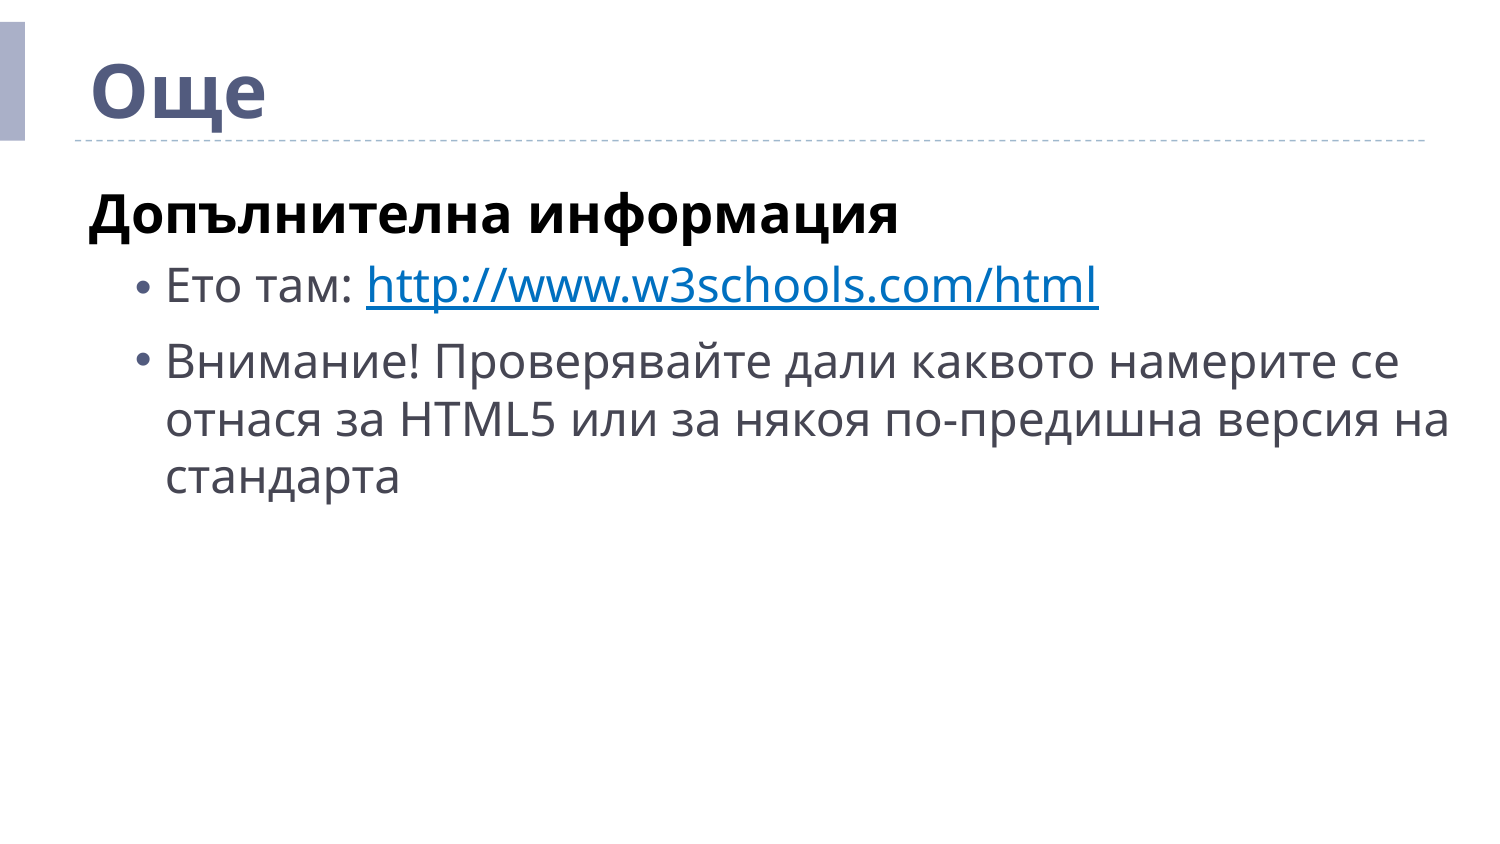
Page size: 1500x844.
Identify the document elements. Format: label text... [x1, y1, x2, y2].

list Допълнителна информация Ето там: http://www.w3schools.com/html Внимание! Проверявайте дали каквото намерите се отнася за HTML5 или за някоя по-предишна версия на стандарта [75, 171, 1475, 835]
title Още [75, 18, 1475, 141]
